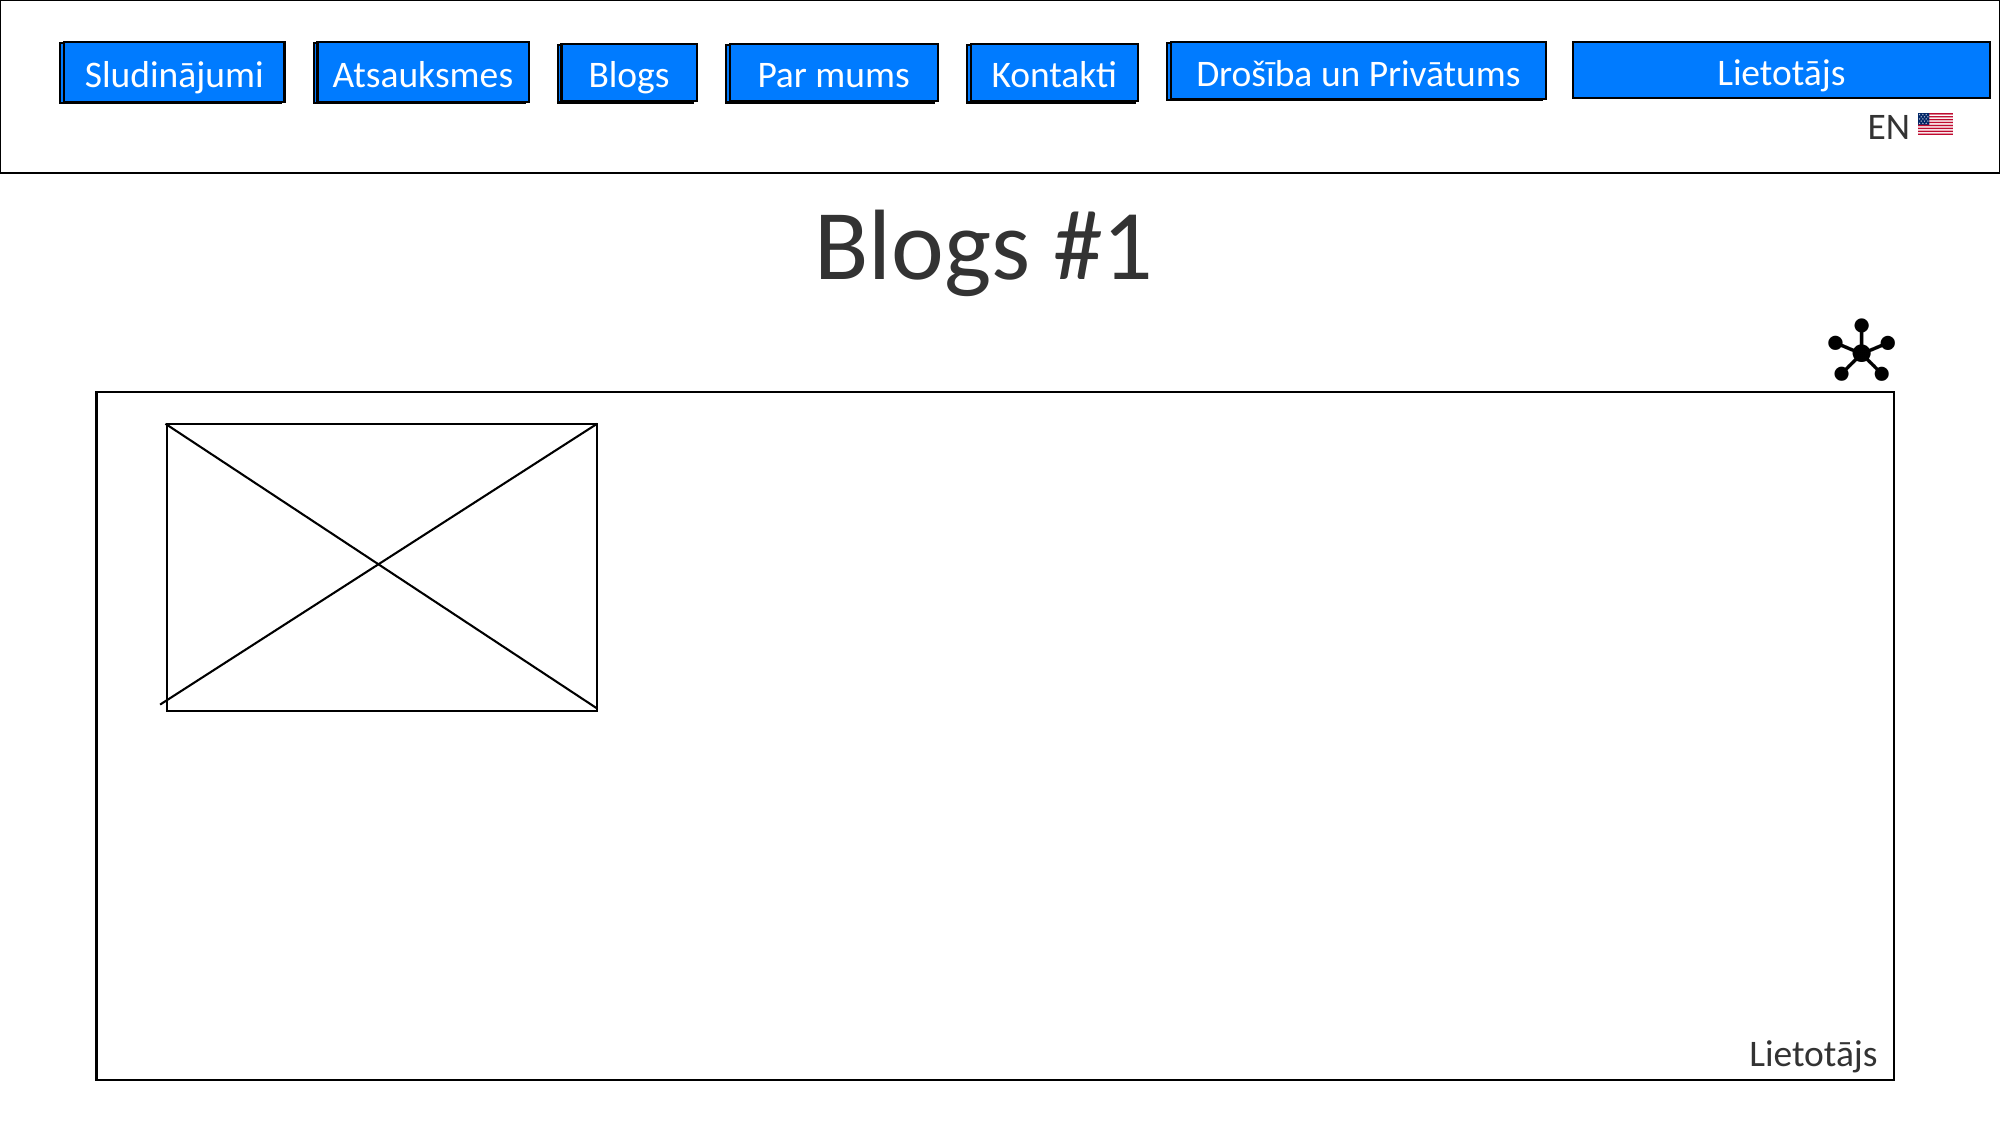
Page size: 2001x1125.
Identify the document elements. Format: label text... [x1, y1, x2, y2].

text_box Kontakti [966, 44, 1136, 104]
text_box Atsauksmes [316, 41, 530, 103]
text_box Lietotājs [1734, 1021, 1904, 1082]
text_box [95, 391, 1895, 1081]
text_box Drošība un Privātums [1166, 42, 1543, 101]
text_box [0, 0, 2000, 174]
text_box Par mums [729, 43, 939, 102]
text_box Atsauksmes [313, 42, 526, 104]
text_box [160, 423, 598, 712]
picture [1819, 307, 1904, 392]
text_box Drošība un Privātums [1170, 41, 1547, 100]
text_box Kontakti [970, 43, 1139, 102]
text_box Blogs [560, 43, 698, 102]
text_box Sludinājumi [59, 42, 282, 104]
text_box Blogs #1 [799, 201, 1201, 278]
text_box EN [1853, 99, 1926, 155]
picture [1918, 113, 1953, 135]
text_box Lietotājs [1572, 41, 1991, 99]
text_box Blogs [557, 44, 694, 104]
text_box Par mums [725, 44, 935, 104]
text_box Sludinājumi [63, 41, 286, 103]
